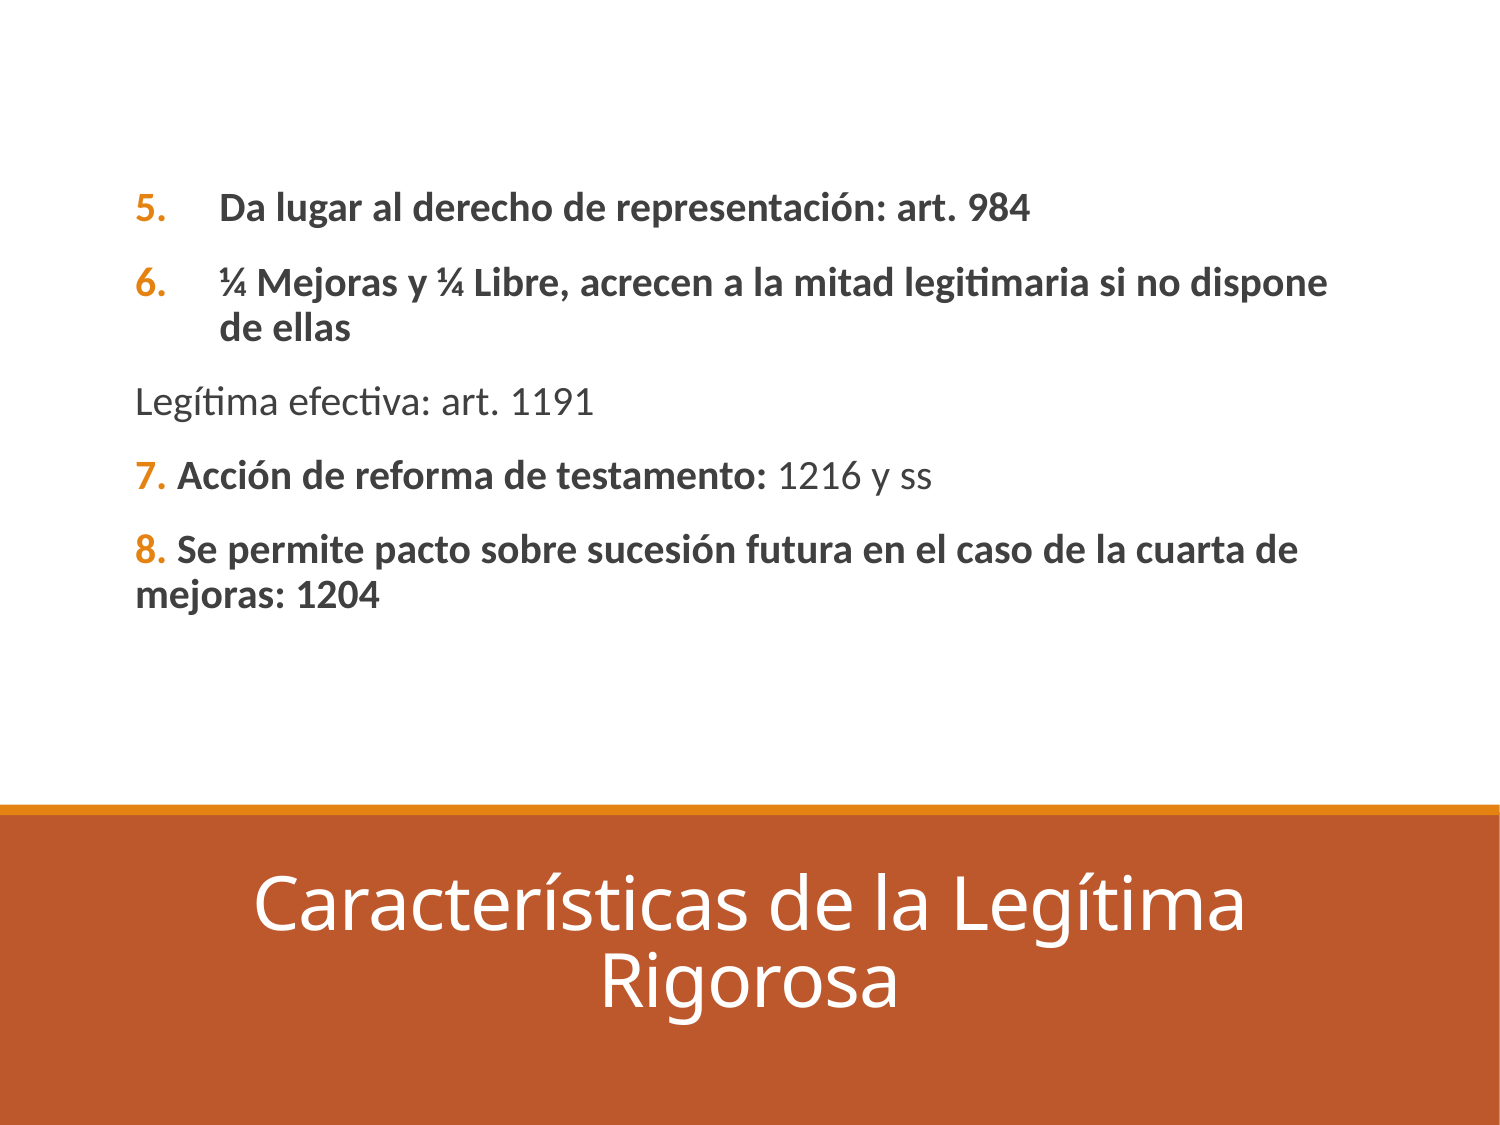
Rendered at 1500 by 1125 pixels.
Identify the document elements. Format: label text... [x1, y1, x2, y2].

list Da lugar al derecho de representación: art. 984 ¼ Mejoras y ¼ Libre, acrecen a la mitad legitimaria si no dispone de ellas Legítima efectiva: art. 1191 7. Acción de reforma de testamento: 1216 y ss 8. Se permite pacto sobre sucesión futura en el caso de la cuarta de mejoras: 1204 [135, 178, 1369, 748]
title Características de la Legítima Rigorosa [131, 861, 1369, 1031]
text_box [0, 0, 1500, 803]
text_box [0, 816, 1500, 1125]
text_box [0, 803, 1500, 816]
